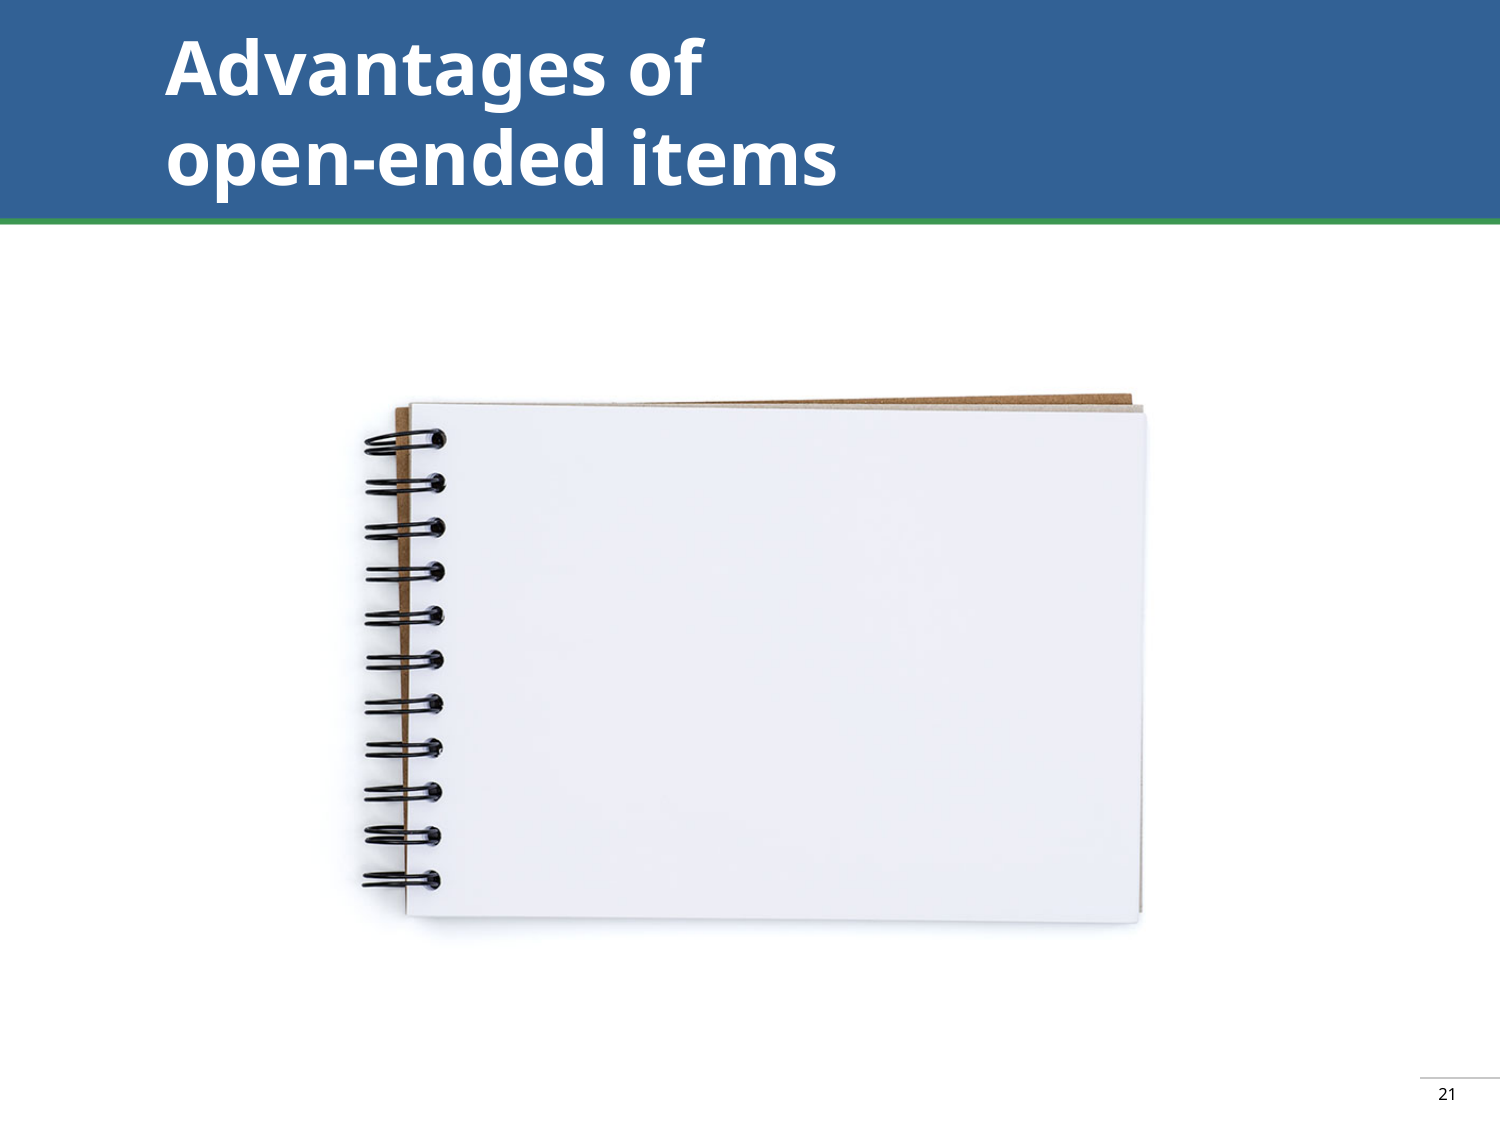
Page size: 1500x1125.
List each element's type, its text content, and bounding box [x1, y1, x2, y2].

slide_number 21 [1431, 1085, 1458, 1106]
title Advantages of open-ended items [150, 0, 1350, 221]
picture [0, 0, 1500, 1125]
